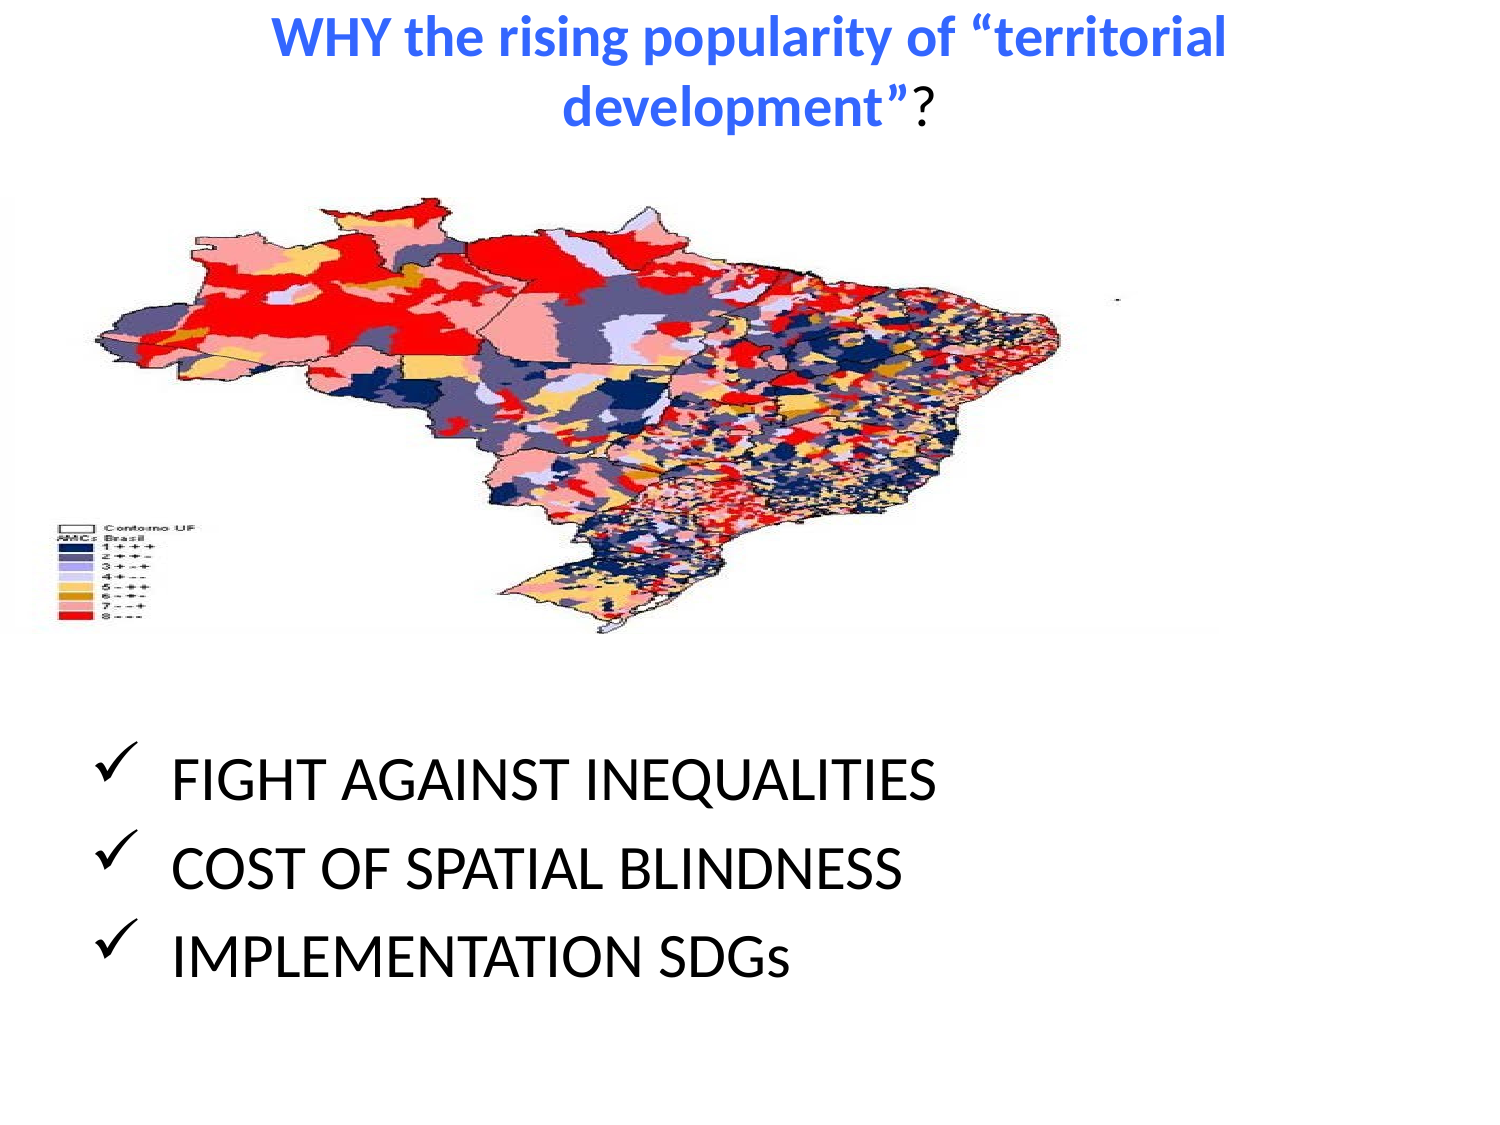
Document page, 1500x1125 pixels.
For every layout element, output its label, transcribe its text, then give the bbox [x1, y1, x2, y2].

text_box [0, 197, 1219, 634]
list INSERT MOSAIC FIGHT AGAINST INEQUALITIES COST OF SPATIAL BLINDNESS IMPLEMENTATION SDGs [75, 197, 1425, 1005]
title WHY the rising popularity of “territorial development”? [75, 45, 1425, 91]
